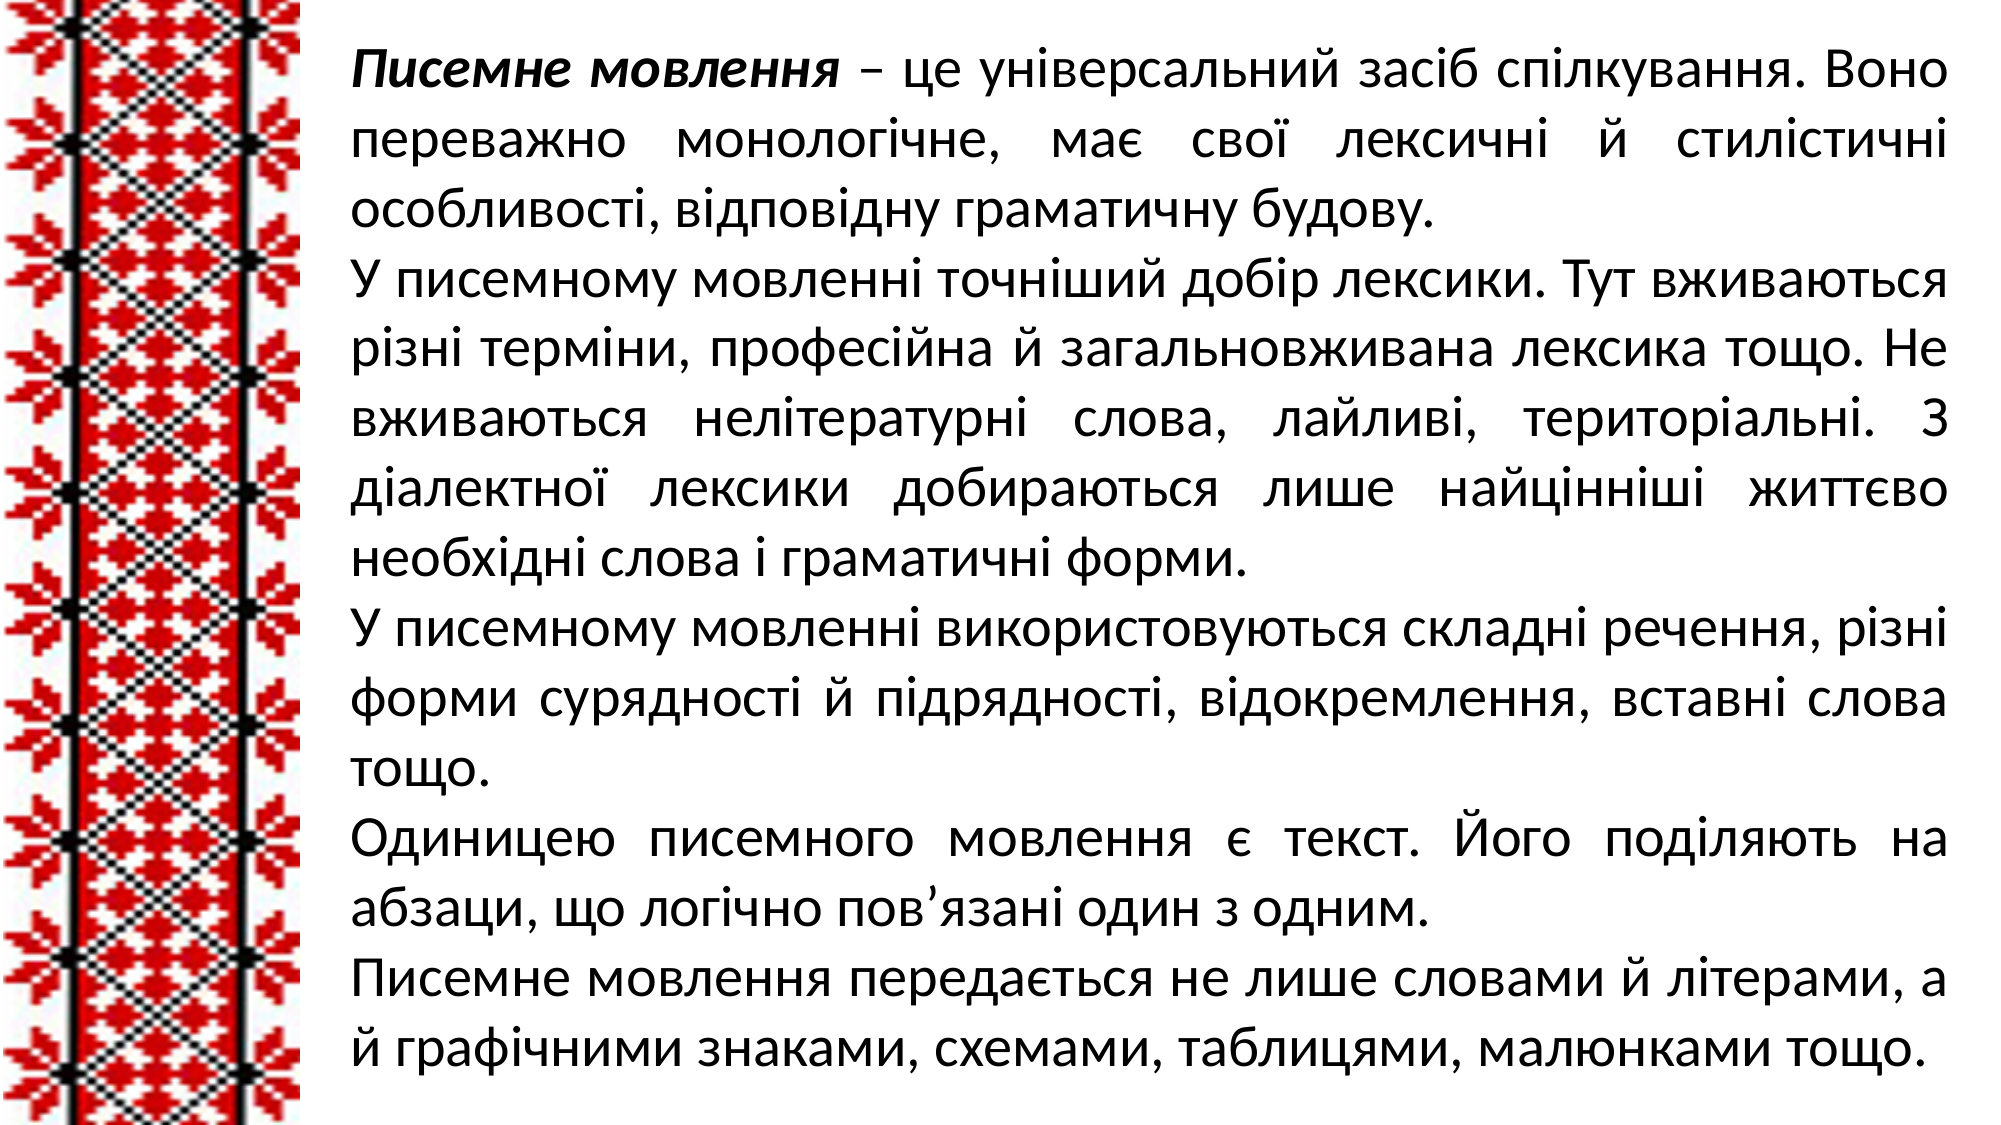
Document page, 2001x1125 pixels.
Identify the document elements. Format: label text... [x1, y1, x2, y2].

picture [3, 0, 300, 1125]
text_box Писемне мовлення – це універсальний засіб спілкування. Воно переважно монологічне, має свої лексичні й стилістичні особливості, відповідну граматичну будову. У писемному мовленні точніший добір лексики. Тут вживаються різні терміни, професійна й загальновживана лексика тощо. Не вживаються нелітературні слова, лайливі, територіальні. З діалектної лексики добираються лише найцінніші життєво необхідні слова і граматичні форми. У писемному мовленні використовуються складні речення, різні форми сурядності й підрядності, відокремлення, вставні слова тощо. Одиницею писемного мовлення є текст. Його поділяють на абзаци, що логічно пов’язані один з одним. Писемне мовлення передається не лише словами й літерами, а й графічними знаками, схемами, таблицями, малюнками тощо. [335, 21, 1965, 1086]
